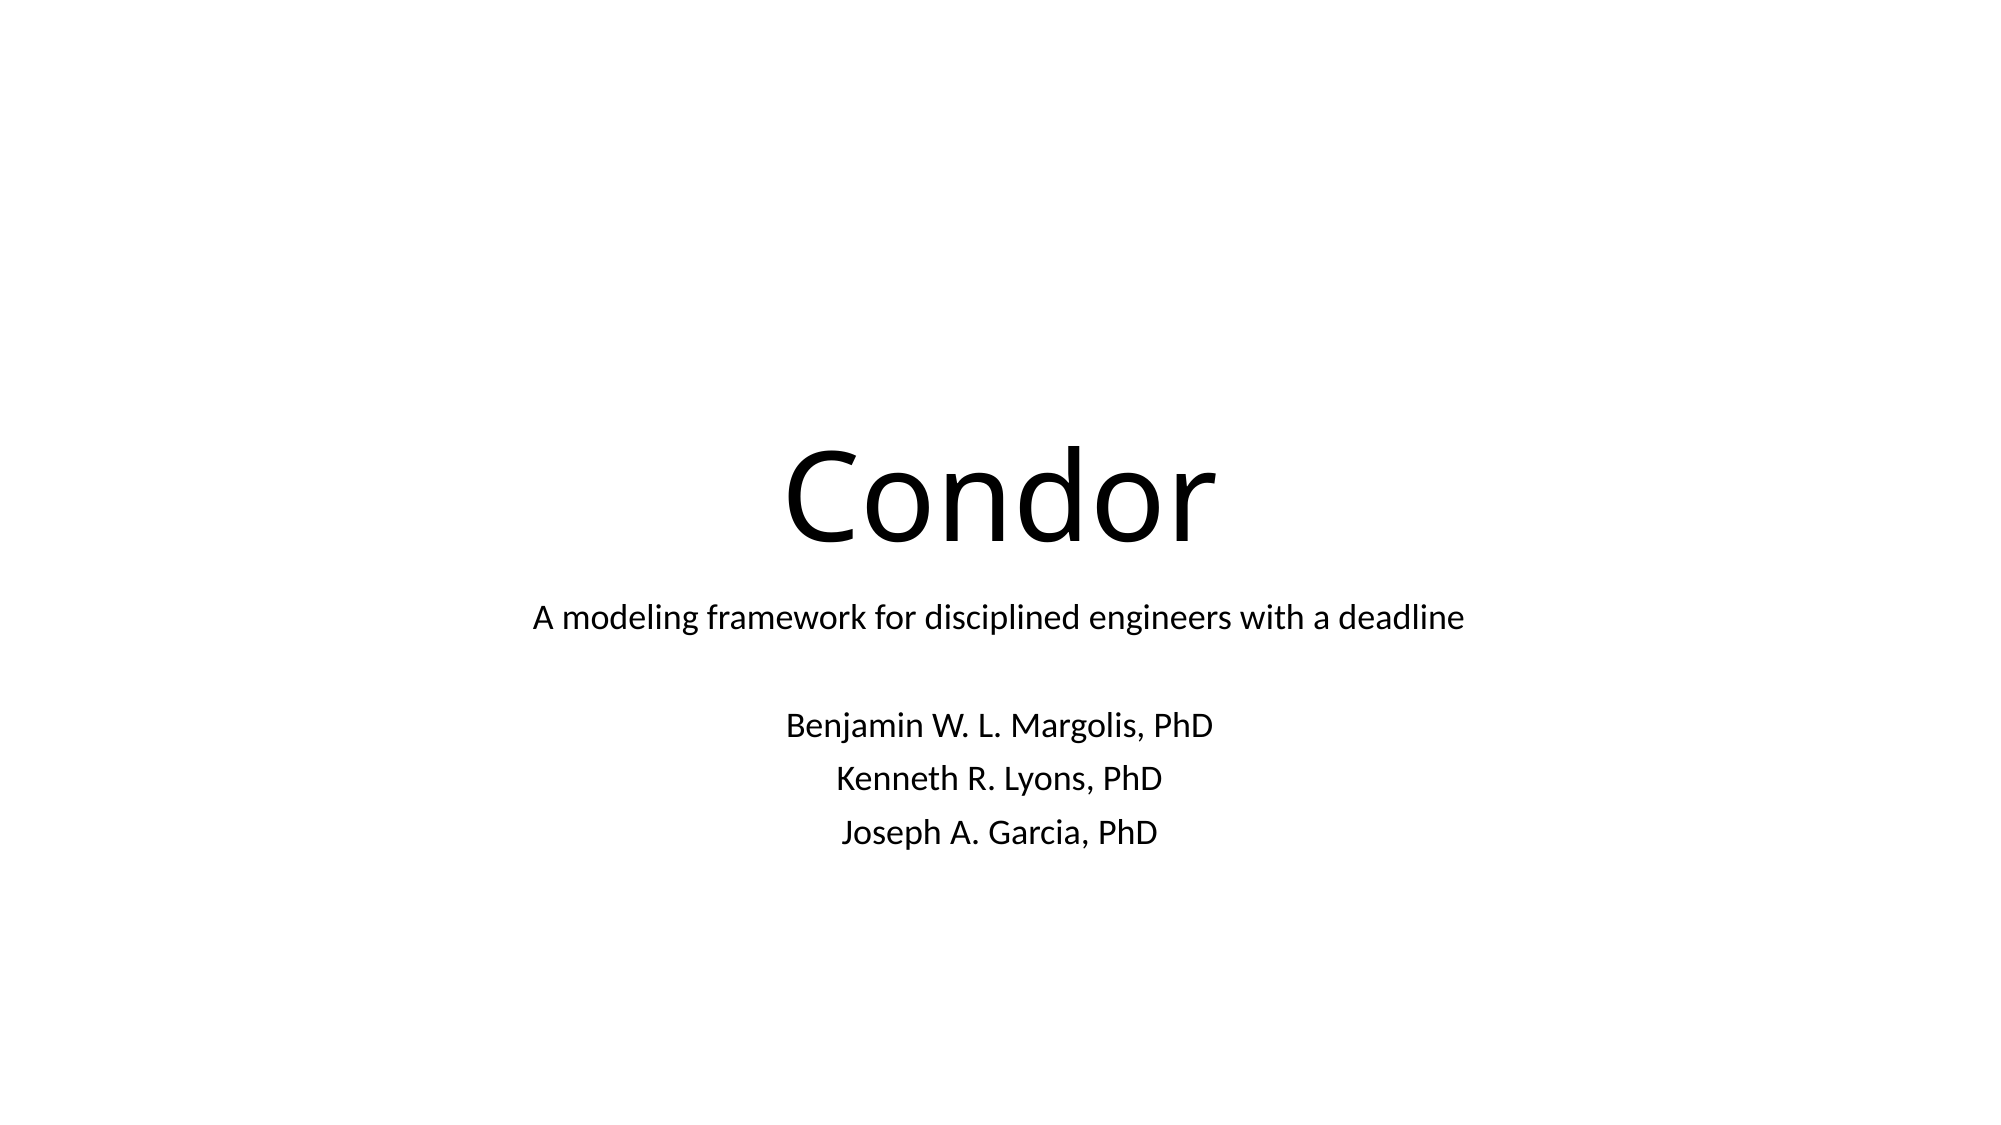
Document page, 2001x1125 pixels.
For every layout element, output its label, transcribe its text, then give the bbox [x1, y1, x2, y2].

subtitle A modeling framework for disciplined engineers with a deadline Benjamin W. L. Margolis, PhD Kenneth R. Lyons, PhD Joseph A. Garcia, PhD [249, 590, 1750, 863]
title Condor [249, 184, 1750, 576]
